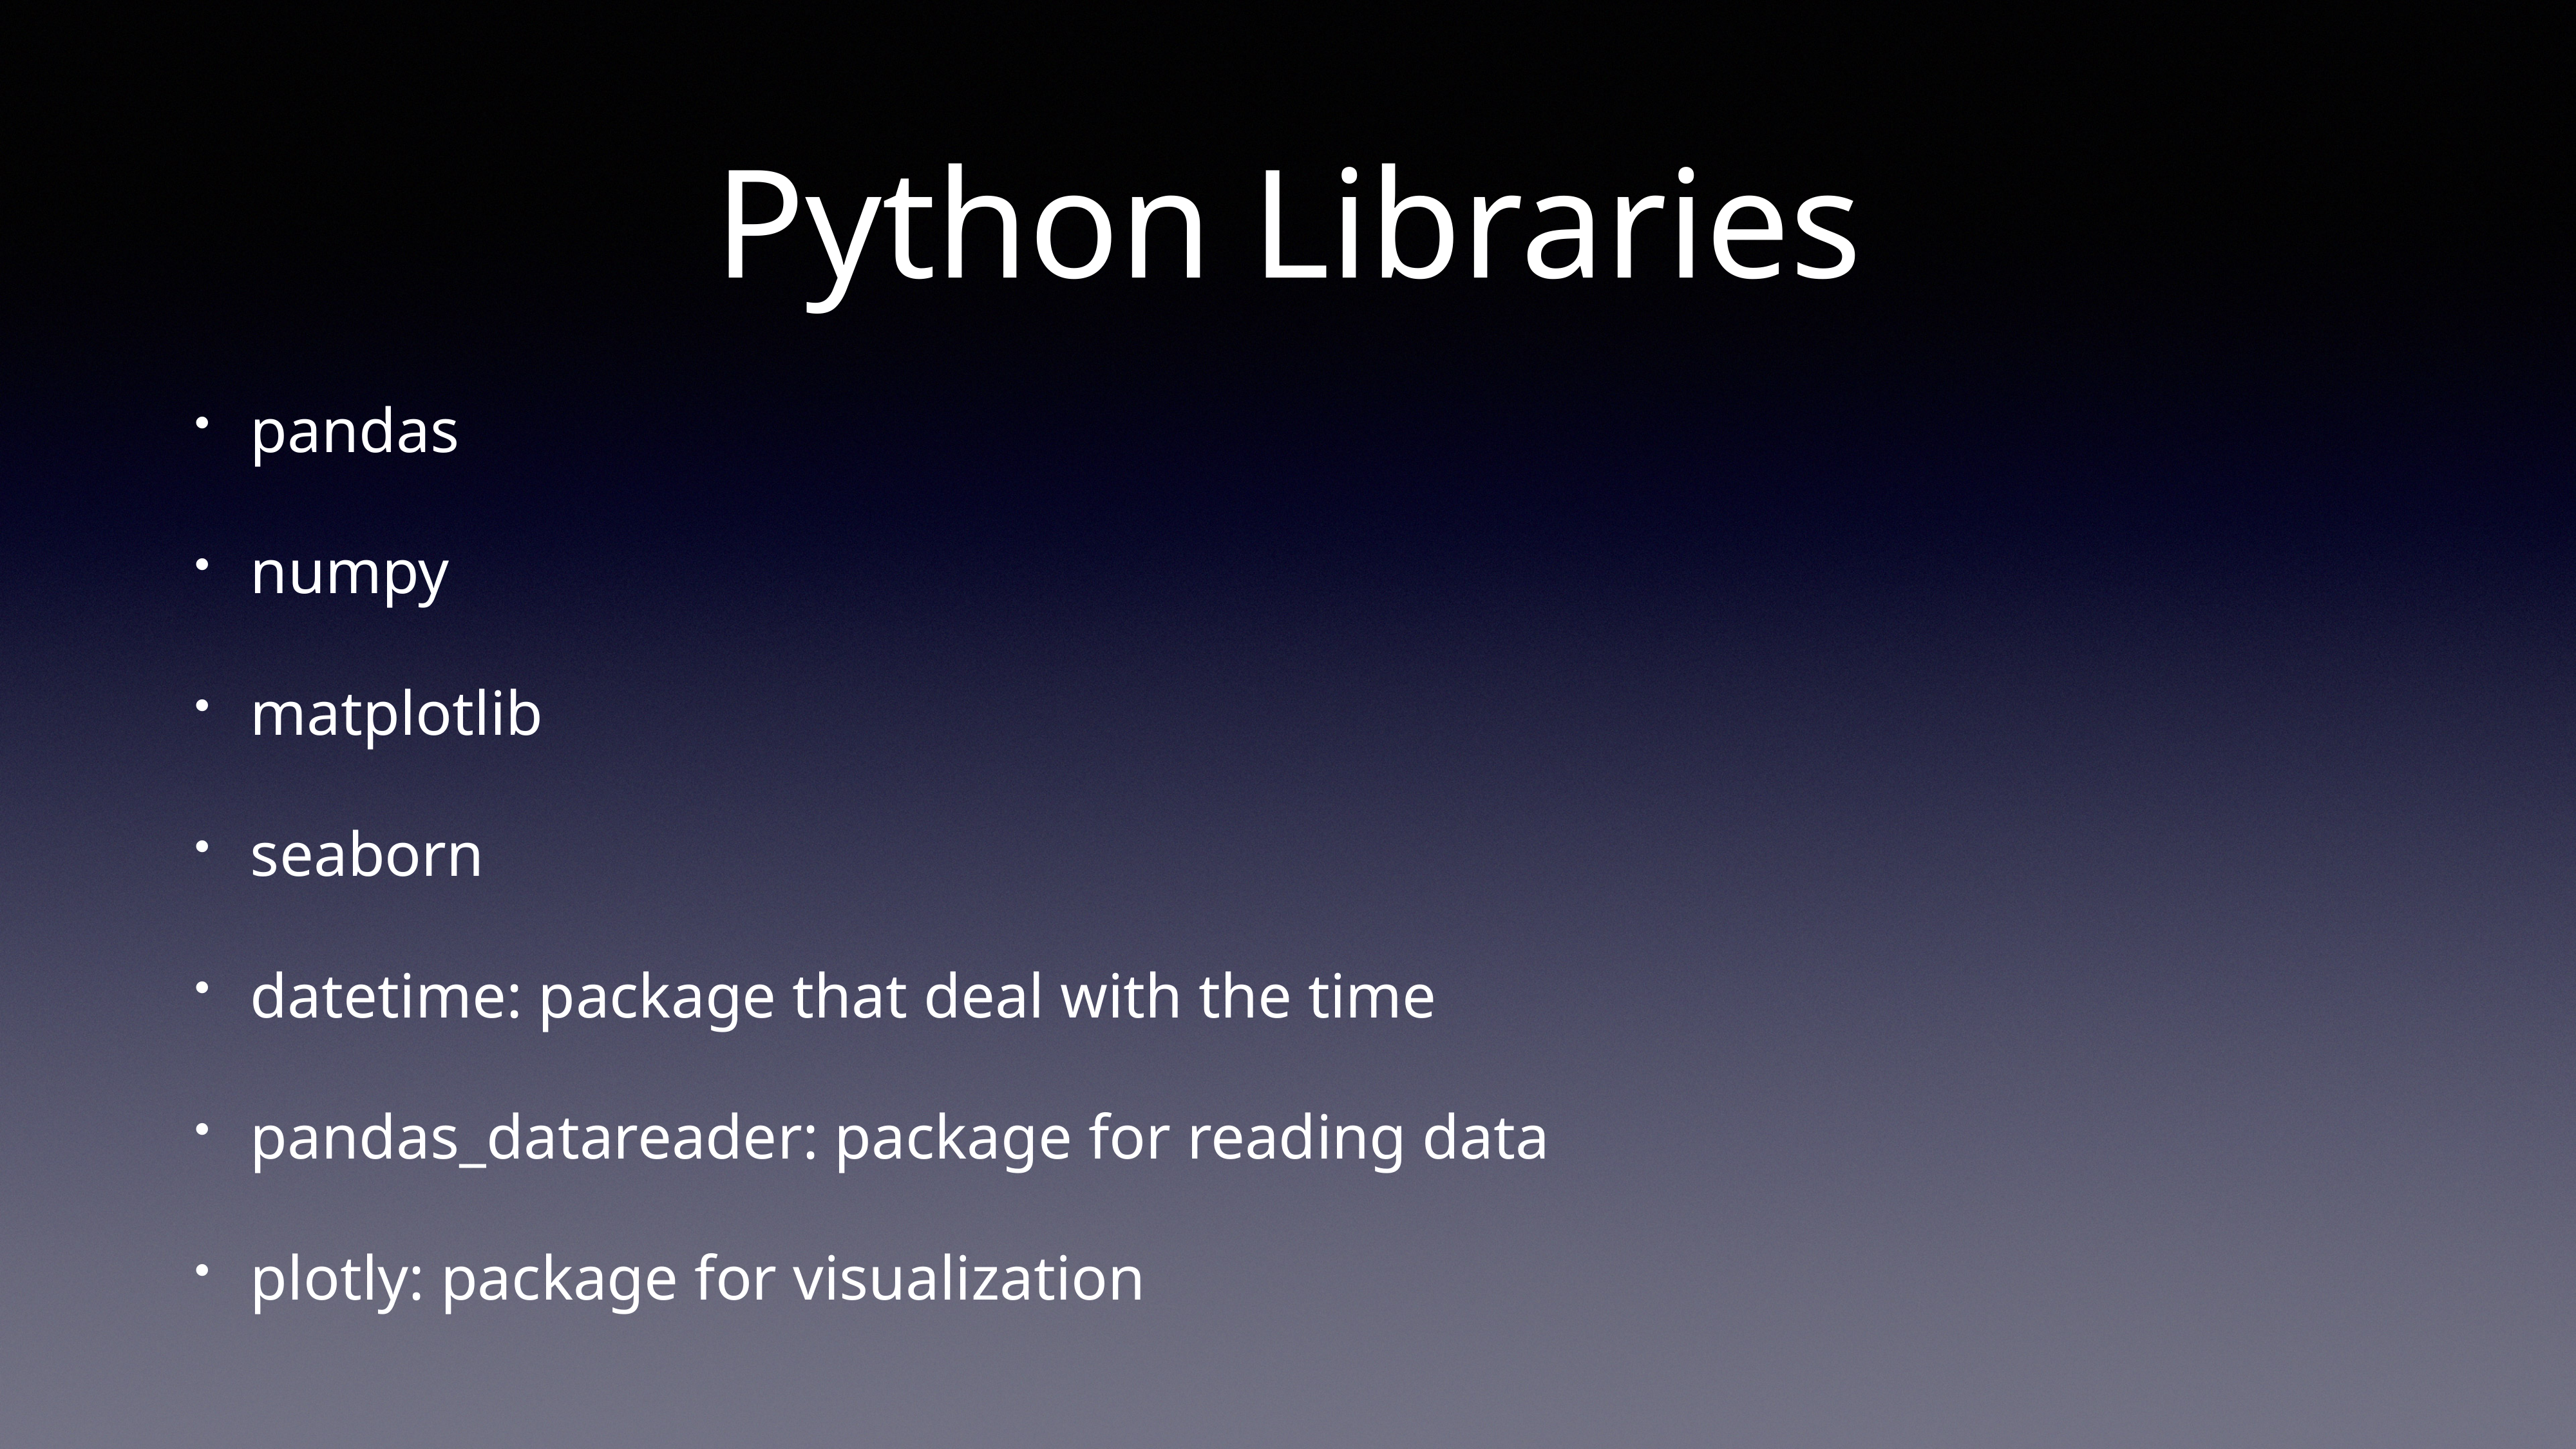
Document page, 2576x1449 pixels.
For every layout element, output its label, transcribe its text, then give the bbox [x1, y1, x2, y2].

title Python Libraries [189, 60, 2389, 376]
picture [0, 0, 2576, 1449]
list pandas numpy matplotlib seaborn datetime: package that deal with the time pandas_datareader: package for reading data plotly: package for visualization [189, 384, 2389, 1320]
